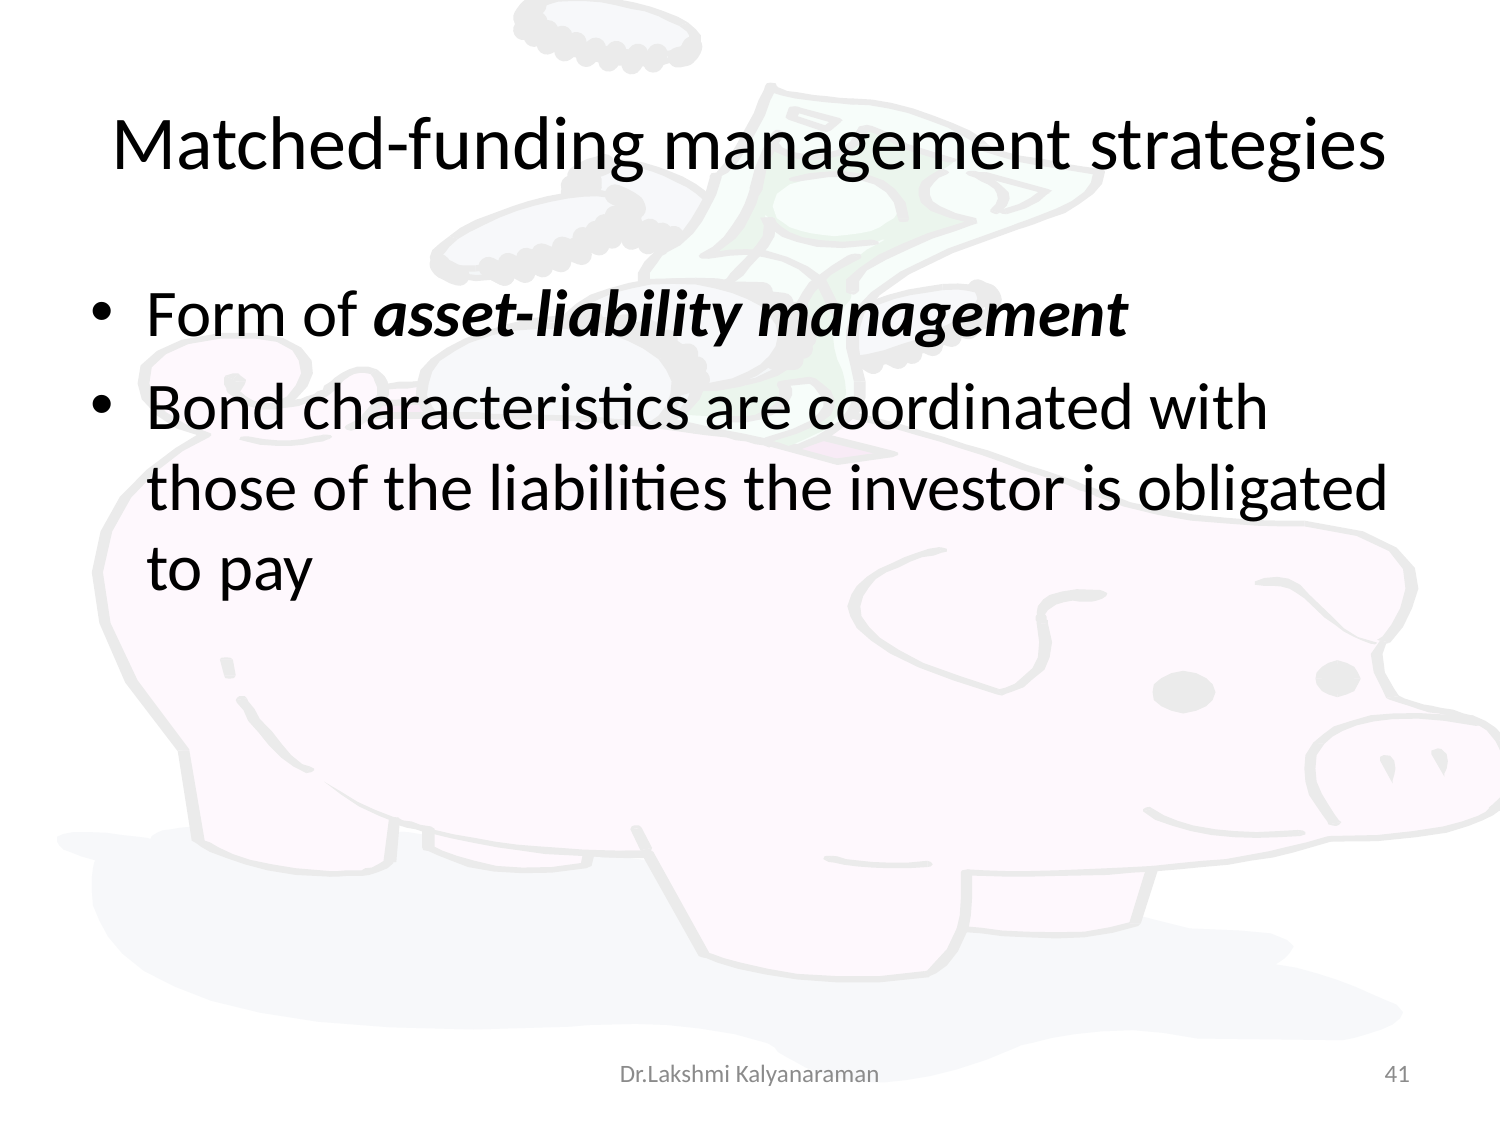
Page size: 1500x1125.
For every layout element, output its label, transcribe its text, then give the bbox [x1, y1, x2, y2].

footer Dr.Lakshmi Kalyanaraman [512, 1042, 988, 1103]
slide_number 41 [1074, 1042, 1425, 1103]
title Matched-funding management strategies [75, 45, 1425, 233]
list Form of asset-liability management Bond characteristics are coordinated with those of the liabilities the investor is obligated to pay [75, 262, 1425, 1005]
